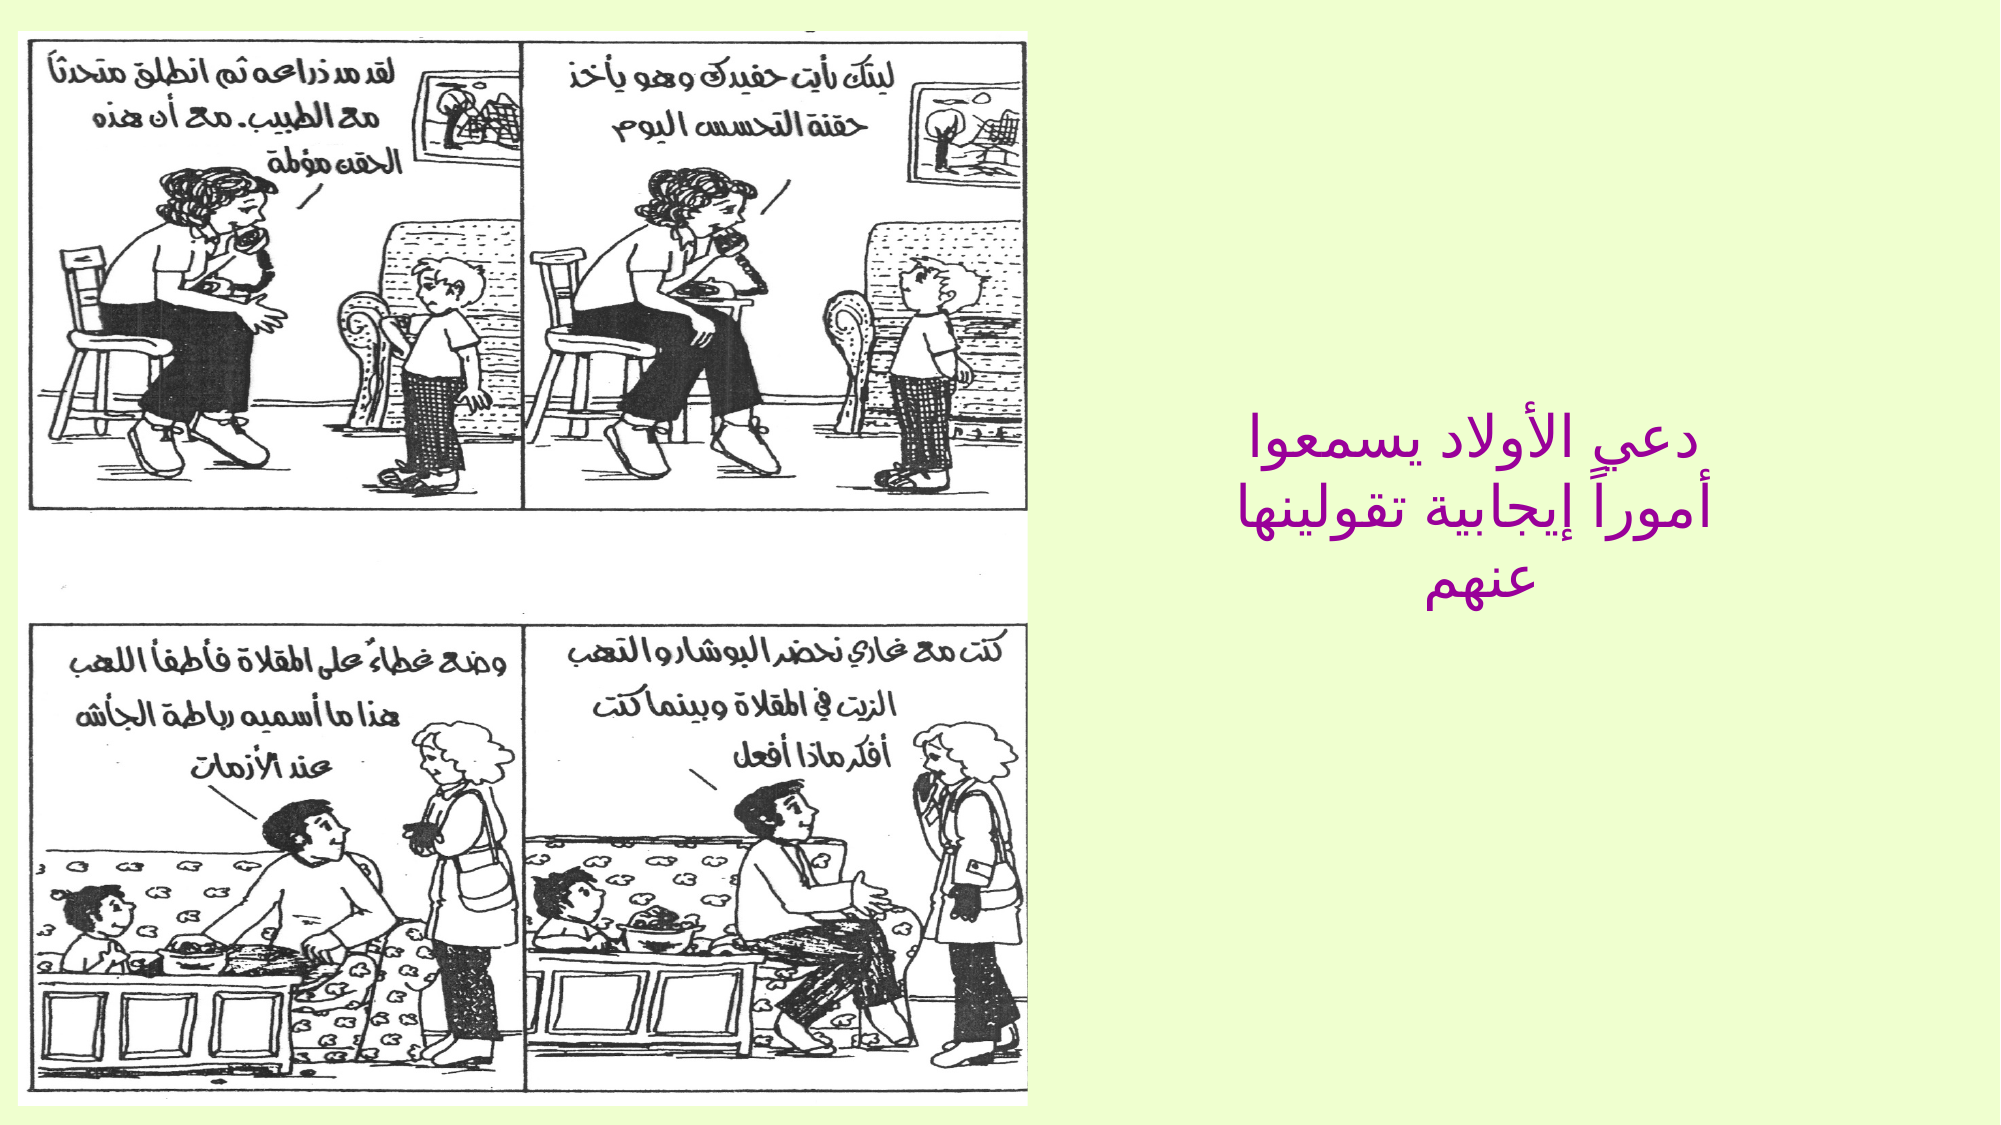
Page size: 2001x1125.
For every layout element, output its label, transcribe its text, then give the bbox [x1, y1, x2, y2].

picture [17, 31, 1028, 1106]
text_box دعي الأولاد يسمعوا أموراً إيجابية تقولينها عنهم [1182, 391, 1767, 617]
